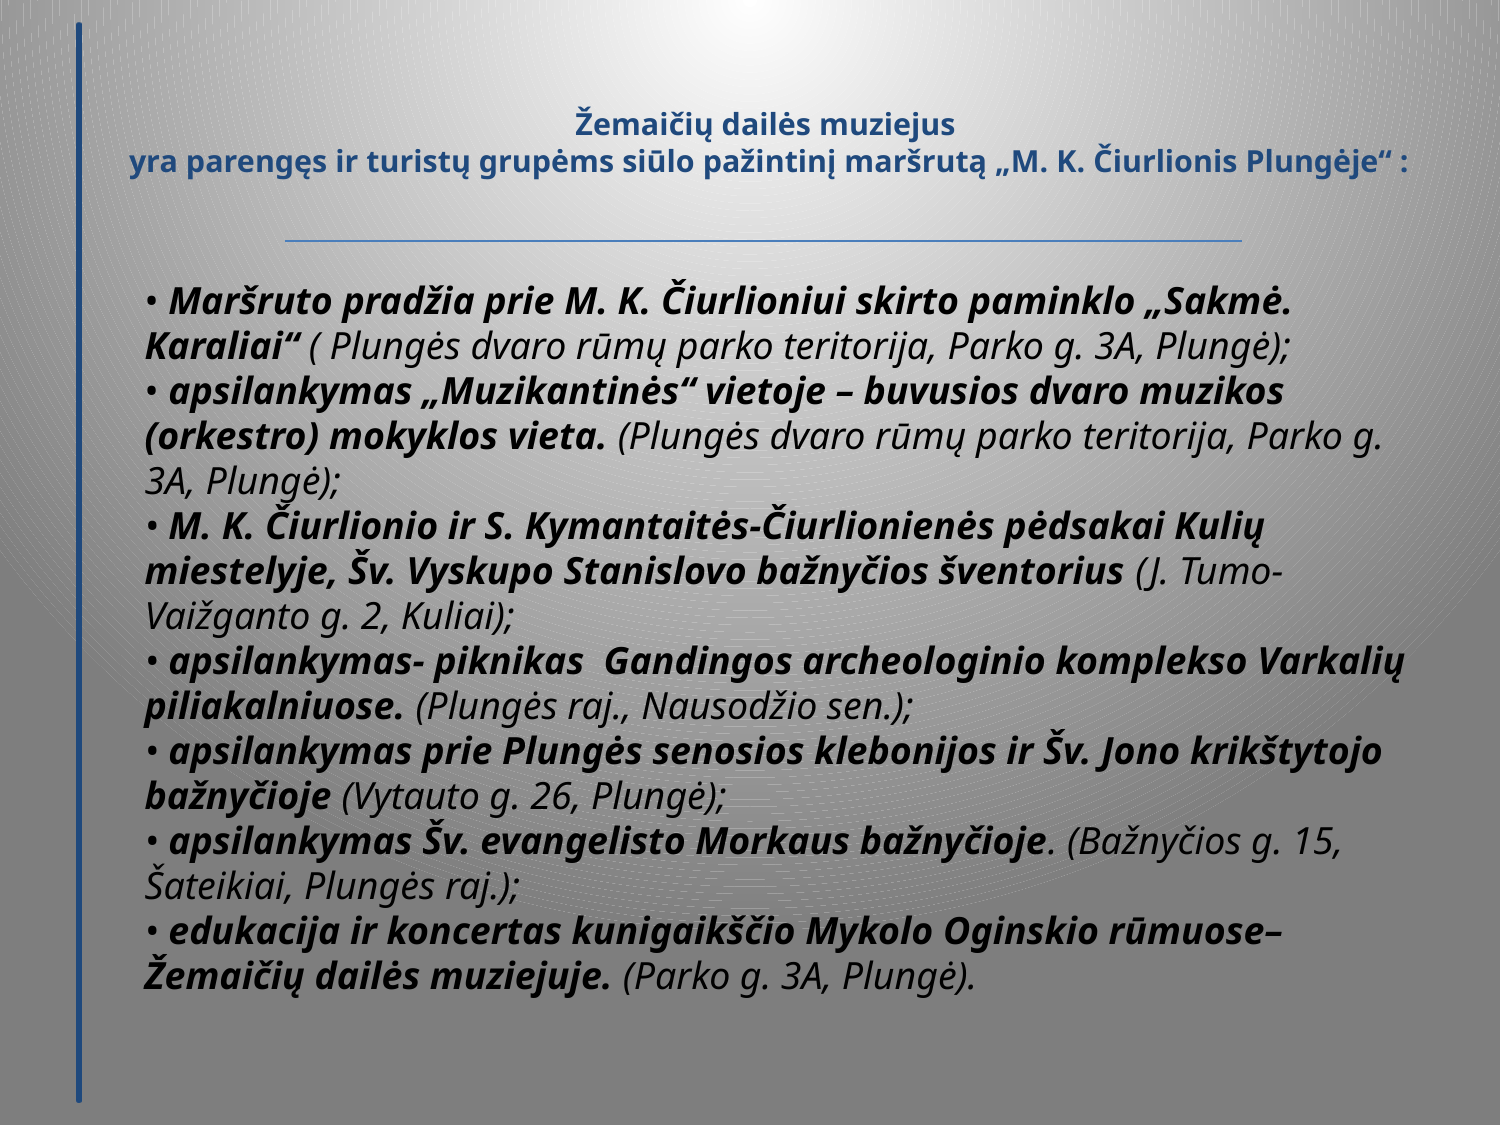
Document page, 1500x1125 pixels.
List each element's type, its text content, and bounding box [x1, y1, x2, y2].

text_box • Maršruto pradžia prie M. K. Čiurlioniui skirto paminklo „Sakmė. Karaliai“ ( Plungės dvaro rūmų parko teritorija, Parko g. 3A, Plungė); • apsilankymas „Muzikantinės“ vietoje – buvusios dvaro muzikos (orkestro) mokyklos vieta. (Plungės dvaro rūmų parko teritorija, Parko g. 3A, Plungė); • M. K. Čiurlionio ir S. Kymantaitės-Čiurlionienės pėdsakai Kulių miestelyje, Šv. Vyskupo Stanislovo bažnyčios šventorius (J. Tumo-Vaižganto g. 2, Kuliai); • apsilankymas- piknikas Gandingos archeologinio komplekso Varkalių piliakalniuose. (Plungės raj., Nausodžio sen.); • apsilankymas prie Plungės senosios klebonijos ir Šv. Jono krikštytojo bažnyčioje (Vytauto g. 26, Plungė); • apsilankymas Šv. evangelisto Morkaus bažnyčioje. (Bažnyčios g. 15, Šateikiai, Plungės raj.); • edukacija ir koncertas kunigaikščio Mykolo Oginskio rūmuose–Žemaičių dailės muziejuje. (Parko g. 3A, Plungė). [129, 269, 1459, 1005]
text_box [86, 180, 1459, 241]
picture [76, 22, 82, 1103]
title Žemaičių dailės muziejus yra parengęs ir turistų grupėms siūlo pažintinį maršrutą „M. K. Čiurlionis Plungėje“ : [83, 22, 1459, 180]
